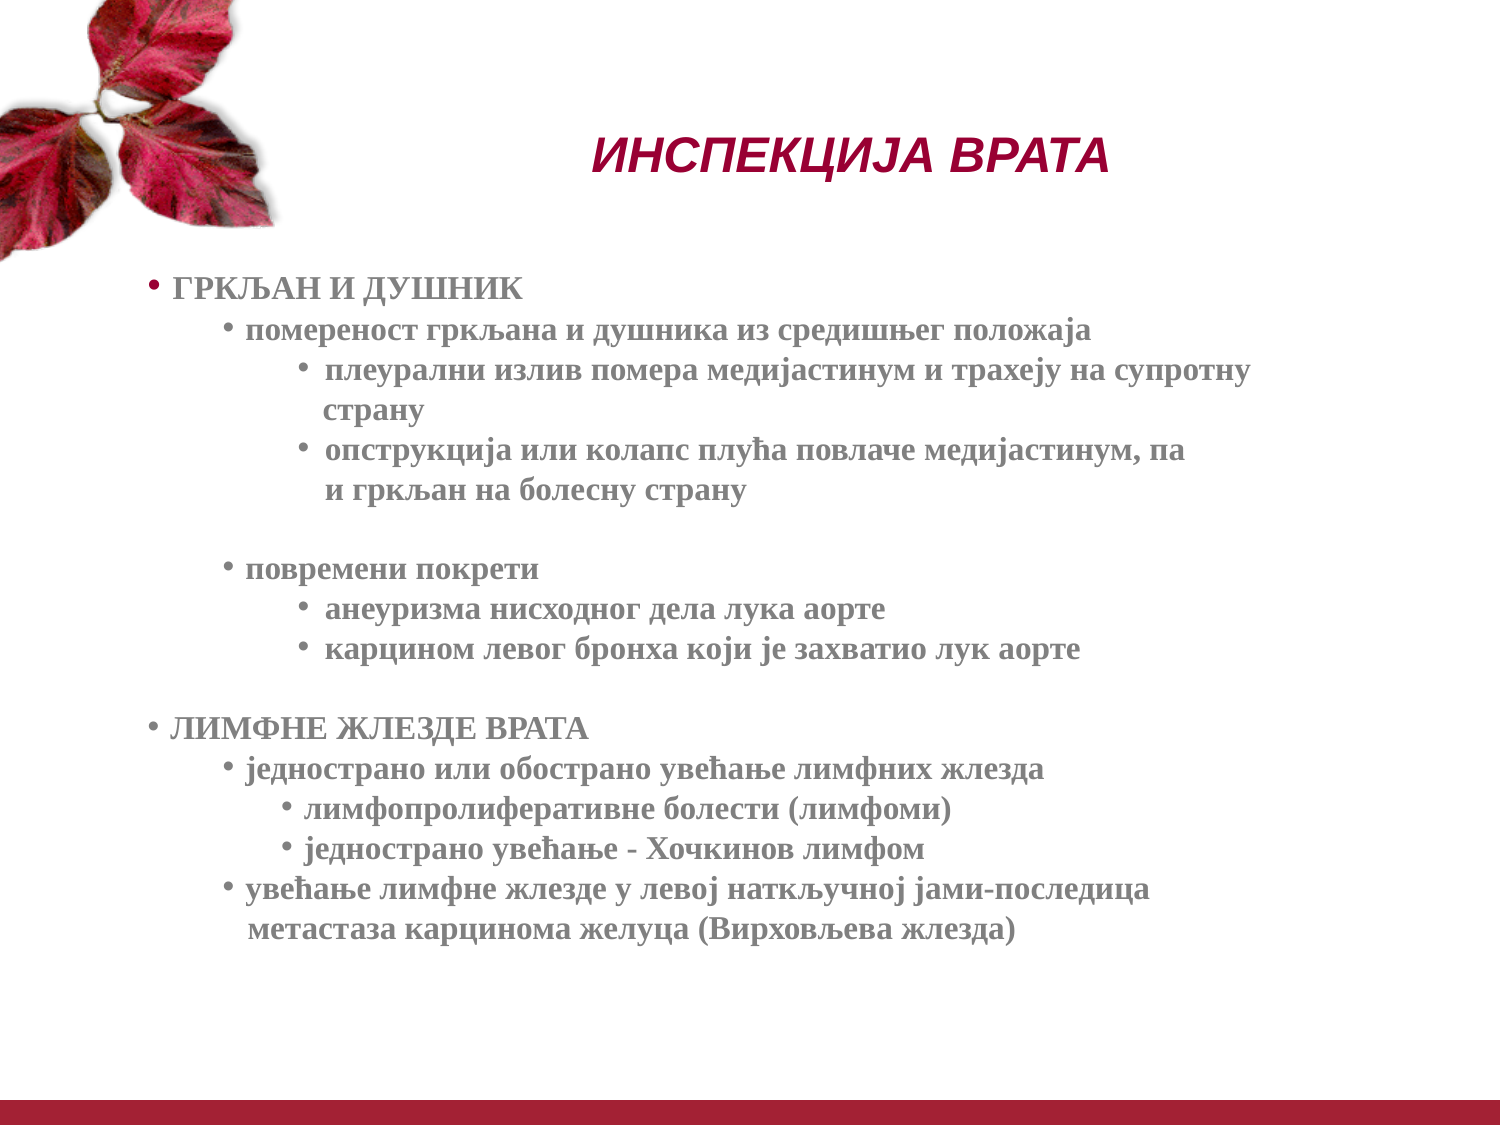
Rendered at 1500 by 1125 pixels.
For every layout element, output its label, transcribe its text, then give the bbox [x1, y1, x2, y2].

picture [0, 0, 295, 273]
text_box ИНСПЕКЦИЈА ВРАТА ГРКЉАН И ДУШНИК помереност гркљана и душника из средишњег положаја плеурални излив помера медијастинум и трахеју на супротну страну опструкција или колапс плућа повлаче медијастинум, па и гркљан на болесну страну повремени покрети анеуризма нисходног дела лука аорте карцином левог бронха који је захватио лук аорте ЛИМФНЕ ЖЛЕЗДЕ ВРАТА једнострано или обострано увећање лимфних жлезда лимфопролиферативне болести (лимфоми) једнострано увећање - Хочкинов лимфом увећање лимфне жлезде у левој наткључној јами-последица метастаза карцинома желуца (Вирховљева жлезда) [30, 138, 1464, 1090]
